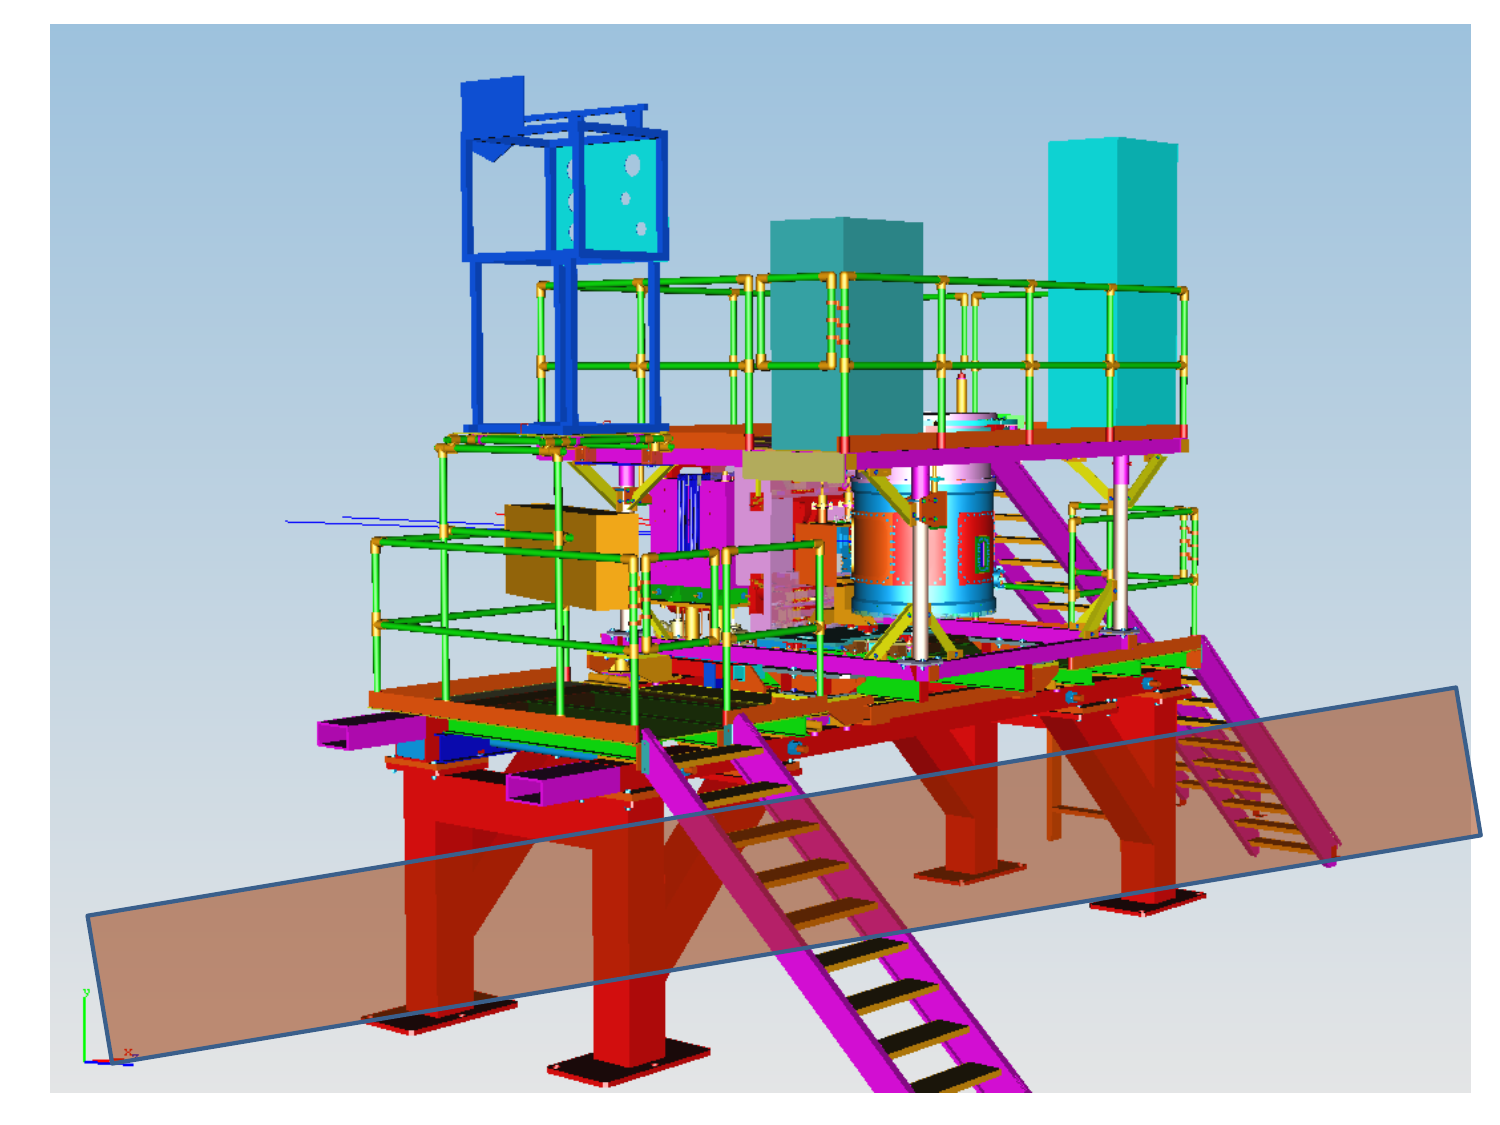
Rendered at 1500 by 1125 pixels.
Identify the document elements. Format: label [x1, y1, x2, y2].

picture [49, 24, 1471, 1093]
text_box [1474, 782, 1483, 839]
